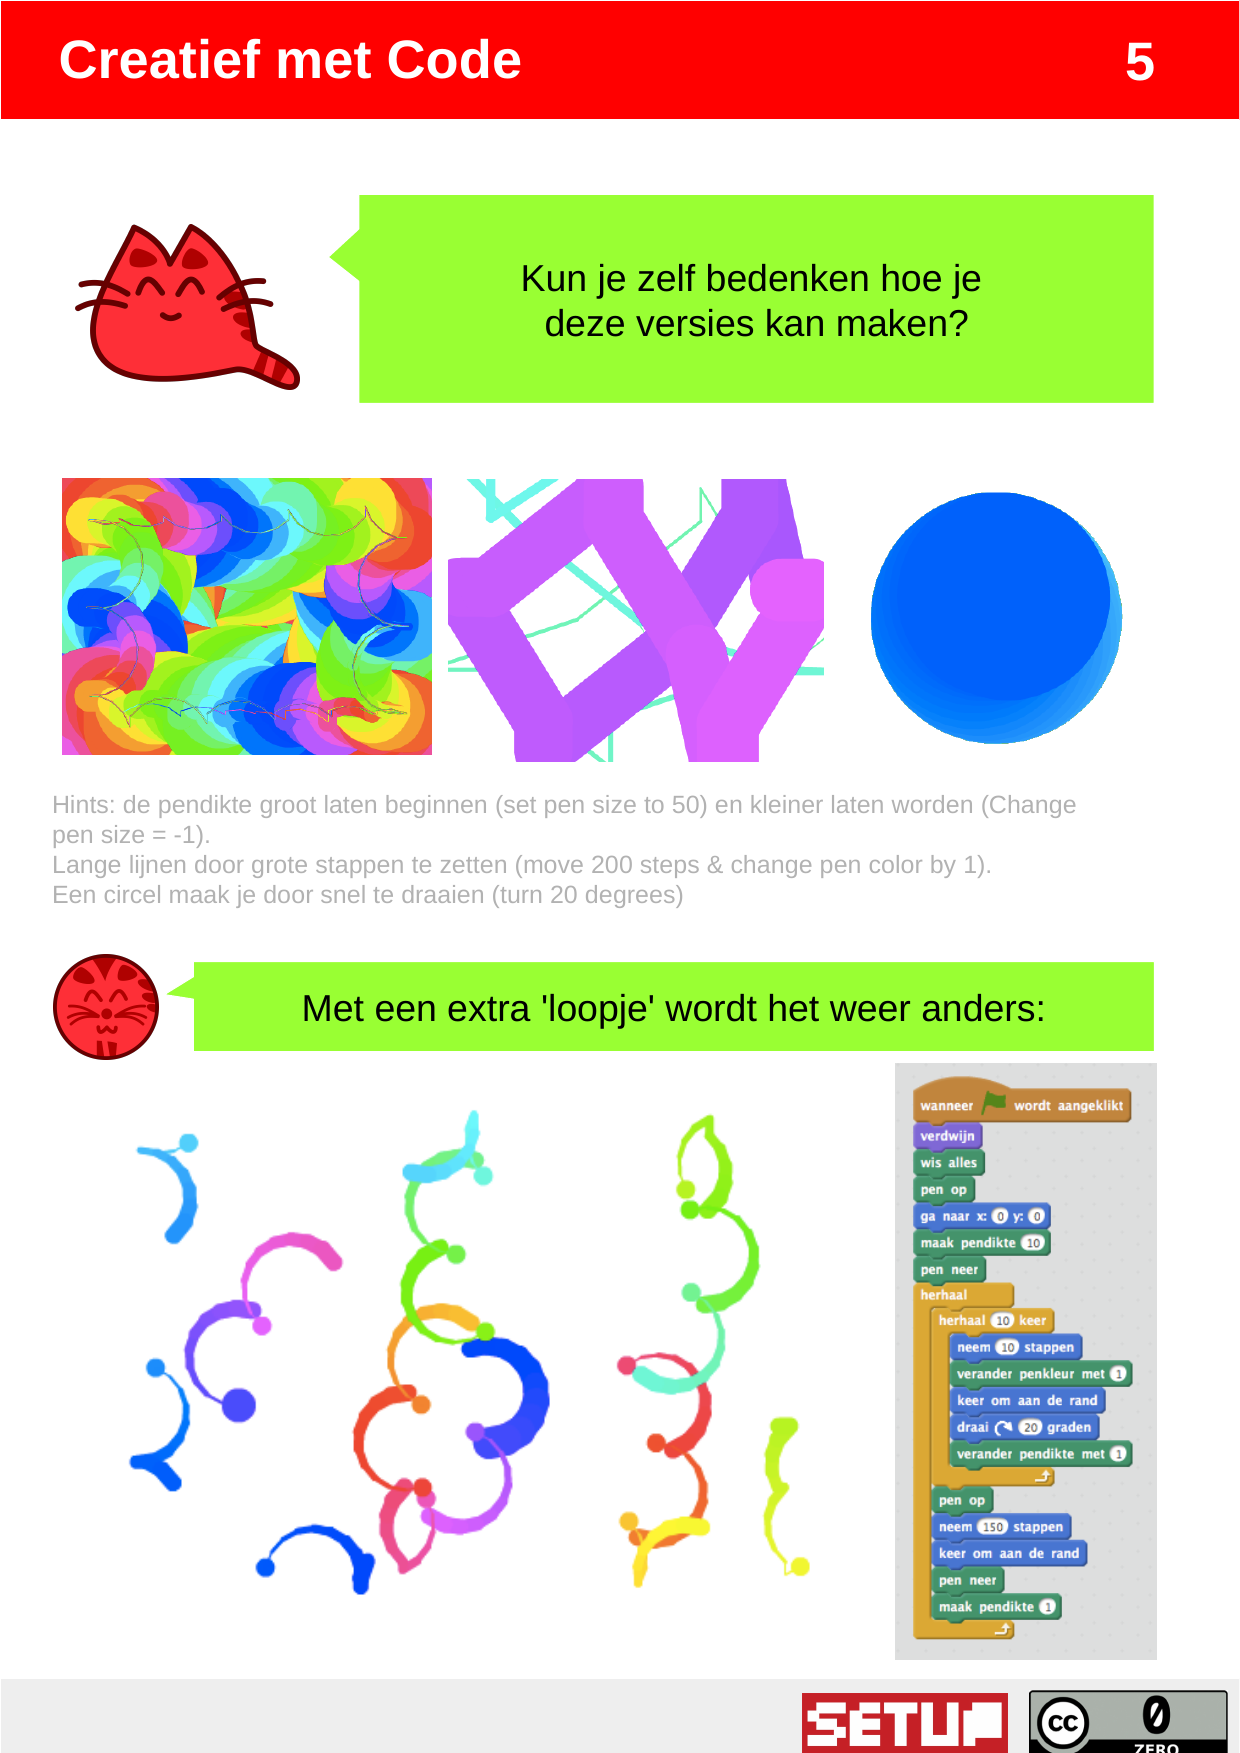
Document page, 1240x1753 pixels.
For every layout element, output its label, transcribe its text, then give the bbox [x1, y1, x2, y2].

picture [802, 1692, 1008, 1753]
picture [53, 954, 869, 1649]
text_box Kun je zelf bedenken hoe je deze versies kan maken? [512, 246, 1001, 352]
text_box [0, 1678, 1240, 1753]
text_box 5 [1124, 26, 1240, 91]
picture [448, 476, 1160, 762]
text_box Met een extra 'loopje' wordt het weer anders: [293, 976, 1055, 1037]
picture [895, 1063, 1157, 1660]
picture [1029, 1690, 1228, 1753]
text_box [0, 0, 1240, 120]
picture [62, 477, 433, 755]
text_box Creatief met Code [58, 10, 914, 104]
text_box Hints: de pendikte groot laten beginnen (set pen size to 50) en kleiner laten worden (Change pen size = -1). Lange lijnen door grote stappen te zetten (move 200 steps & change pen color by 1). Een circel maak je door snel te draaien (turn 20 degrees) [44, 781, 1131, 946]
text_box [327, 193, 1155, 404]
text_box [164, 961, 1155, 1052]
picture [74, 223, 301, 391]
